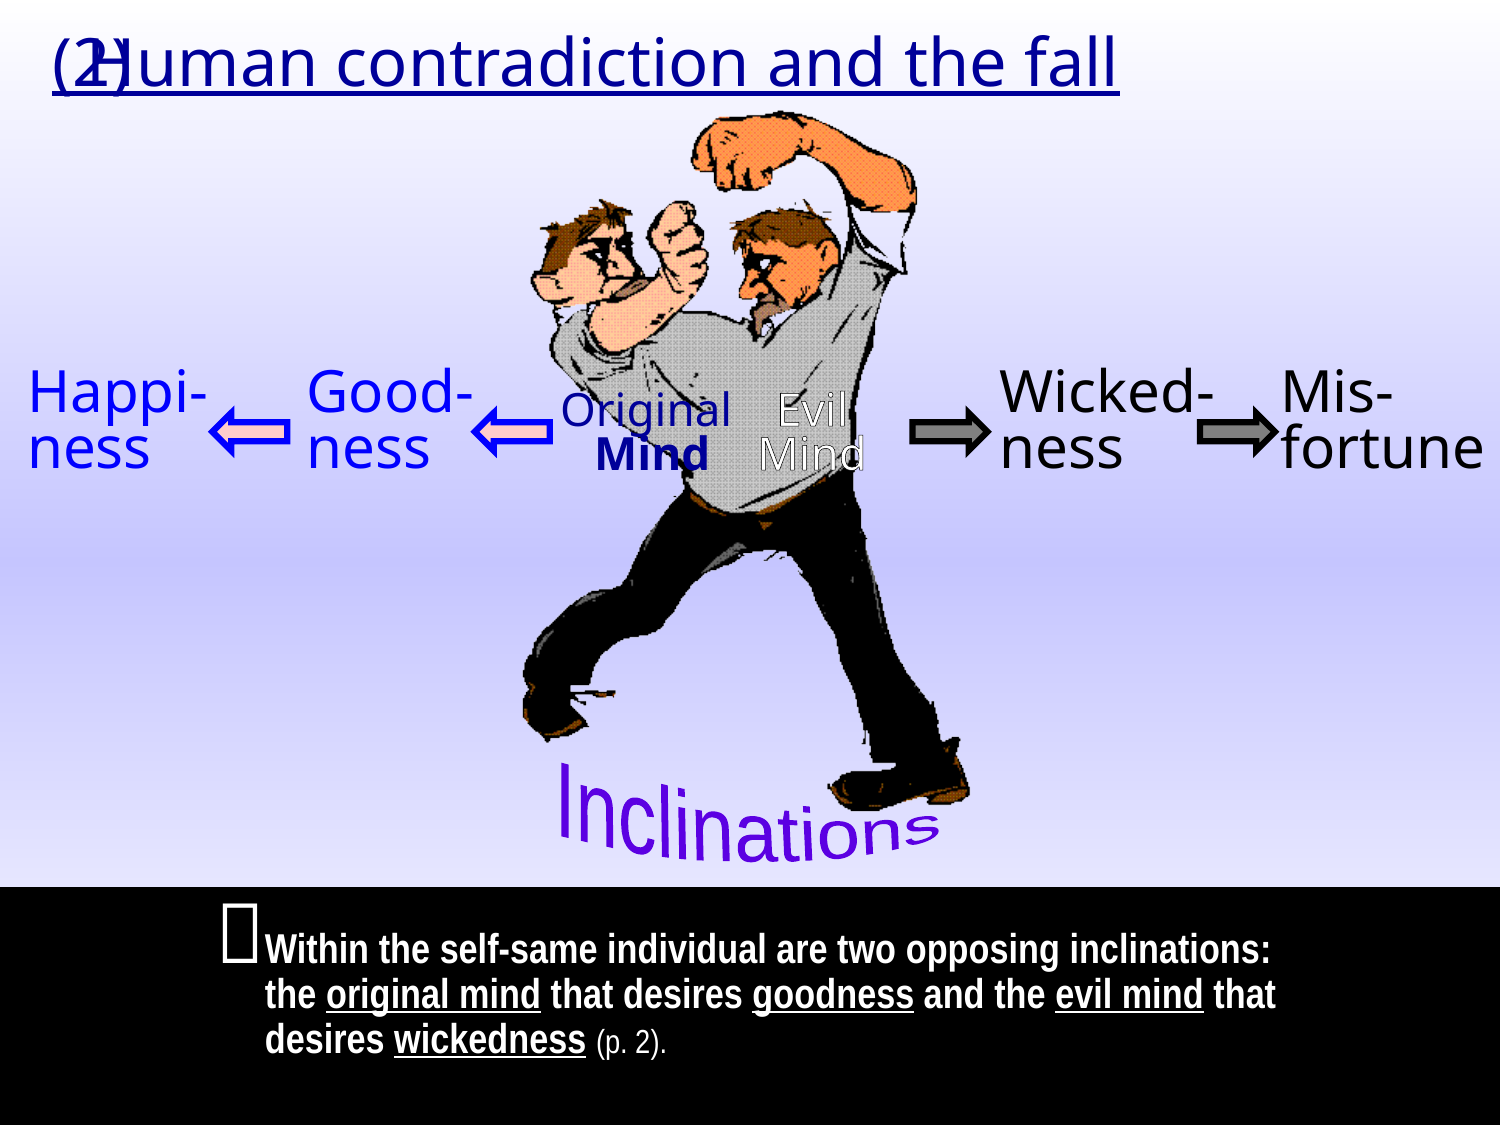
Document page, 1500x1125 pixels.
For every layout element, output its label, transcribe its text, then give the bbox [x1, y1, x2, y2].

text_box [212, 413, 288, 451]
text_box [912, 360, 1222, 488]
picture [512, 109, 976, 838]
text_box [305, 360, 551, 488]
text_box Happi- ness [12, 360, 224, 488]
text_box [199, 912, 1301, 1071]
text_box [21, 12, 1061, 108]
text_box [0, 887, 1500, 1125]
text_box Mis- fortune [1265, 360, 1500, 488]
text_box [1226, 413, 1265, 451]
